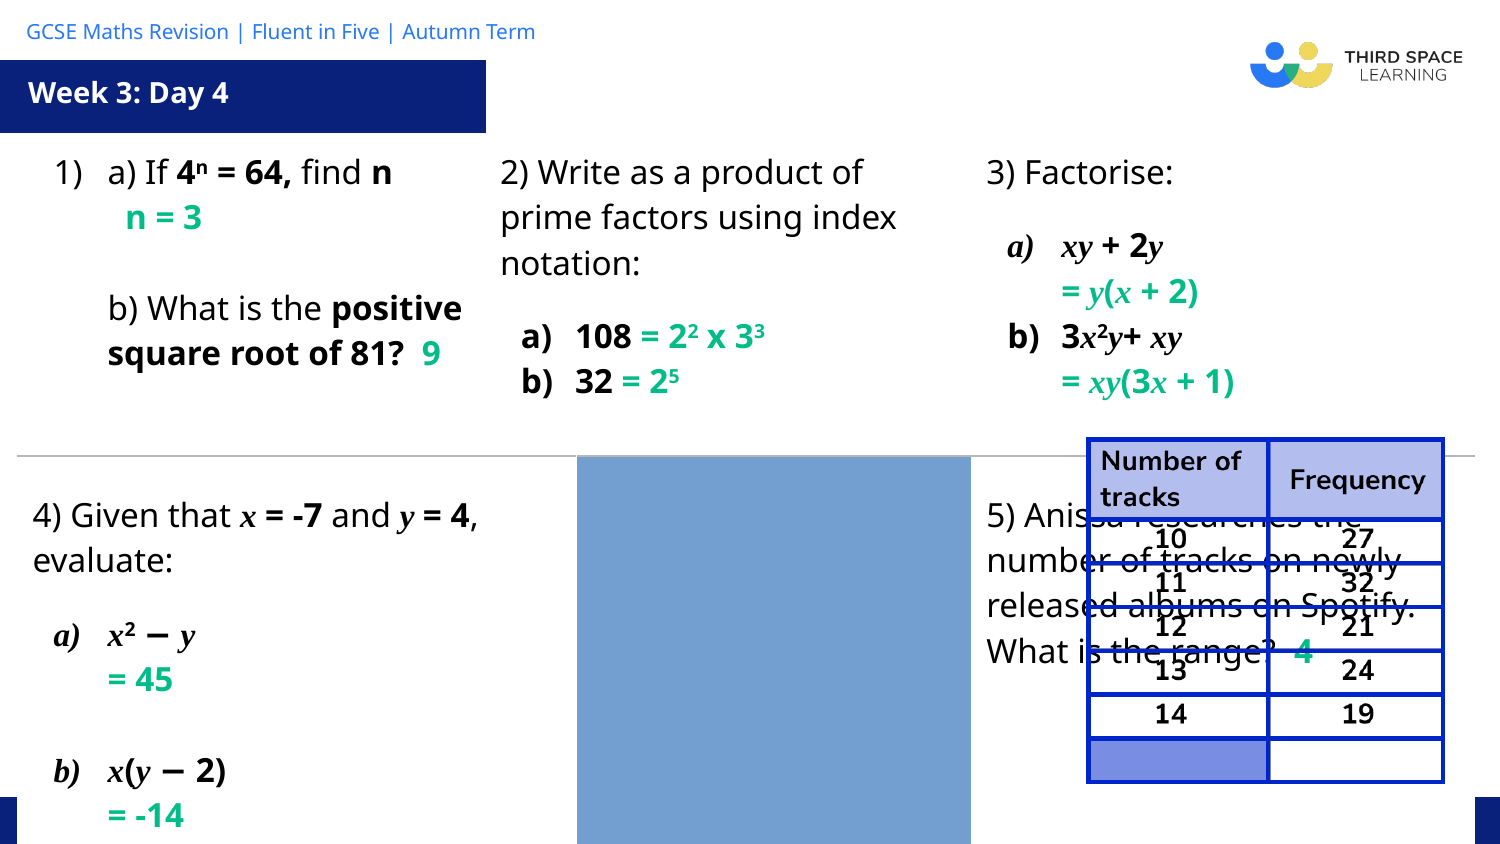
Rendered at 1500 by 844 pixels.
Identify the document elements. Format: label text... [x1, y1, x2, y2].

picture [1086, 437, 1445, 784]
table_header a) If 4n = 64, find n n = 3 b) What is the positive square root of 81? 9 [19, 142, 484, 455]
table_header 3) Factorise: xy + 2y = y(x + 2) 3x2y+ xy = xy(3x + 1) [972, 142, 1474, 455]
table_cell 5) Anissa researches the number of tracks on newly released albums on Spotify. What is the range? 4 [972, 457, 1474, 844]
table_header 2) Write as a product of prime factors using index notation: 108 = 22 x 33 32 = 25 [486, 142, 971, 455]
text_box Week 3: Day 4 [13, 59, 383, 125]
table_cell 4) Given that x = -7 and y = 4, evaluate: x2 − y = 45 x(y − 2) = -14 [19, 457, 576, 844]
picture [1250, 33, 1465, 99]
